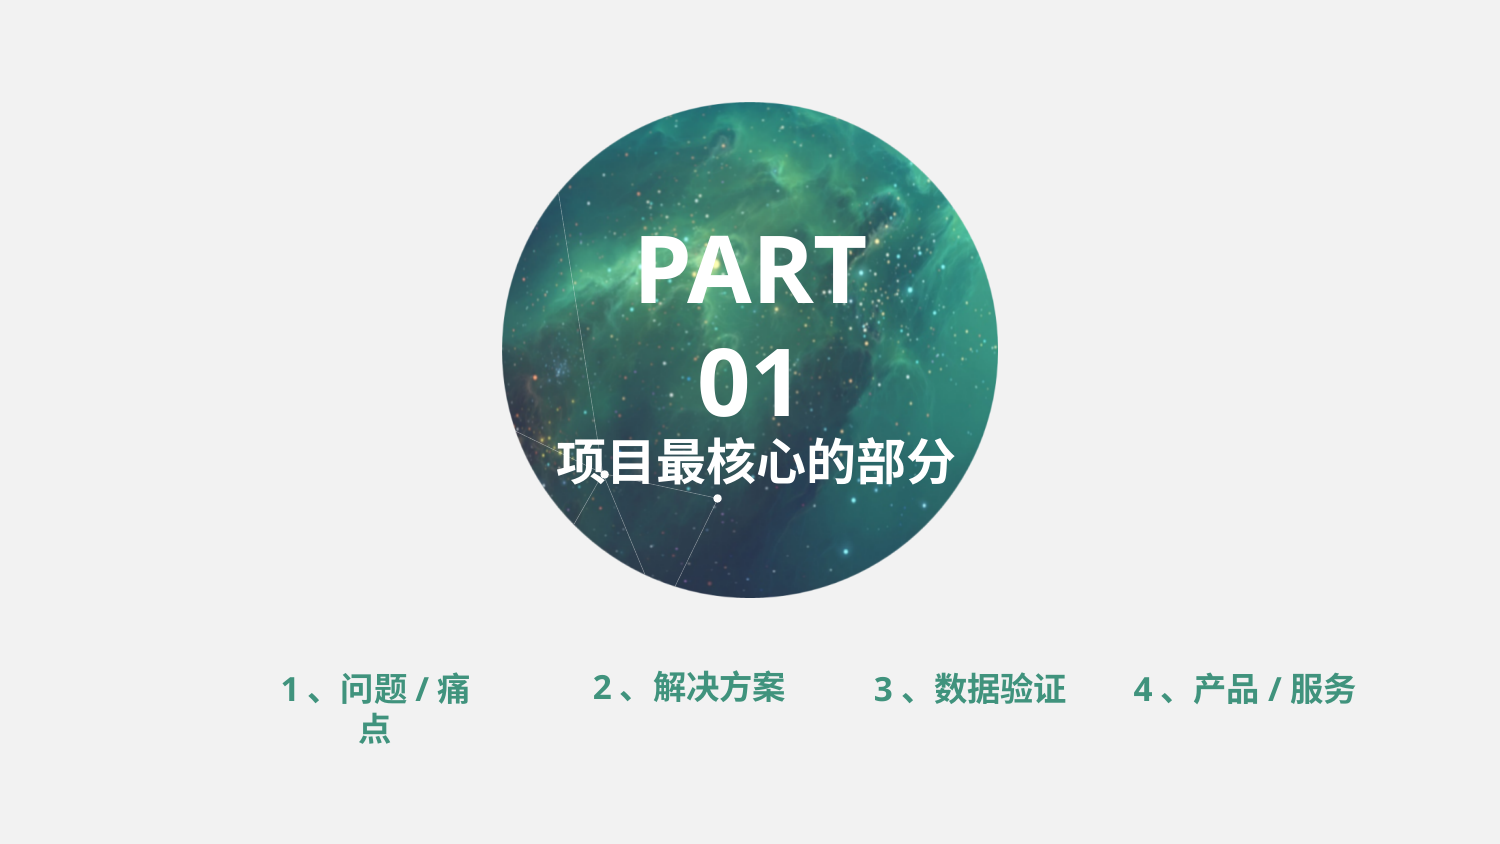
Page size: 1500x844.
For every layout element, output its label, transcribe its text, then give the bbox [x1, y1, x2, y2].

text_box 2、解决方案 [574, 659, 805, 714]
picture [502, 102, 998, 598]
text_box 1、问题/痛点 [258, 660, 493, 756]
text_box 3、数据验证 [858, 660, 1090, 716]
text_box 4、产品/服务 [1112, 660, 1386, 716]
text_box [513, 192, 722, 587]
